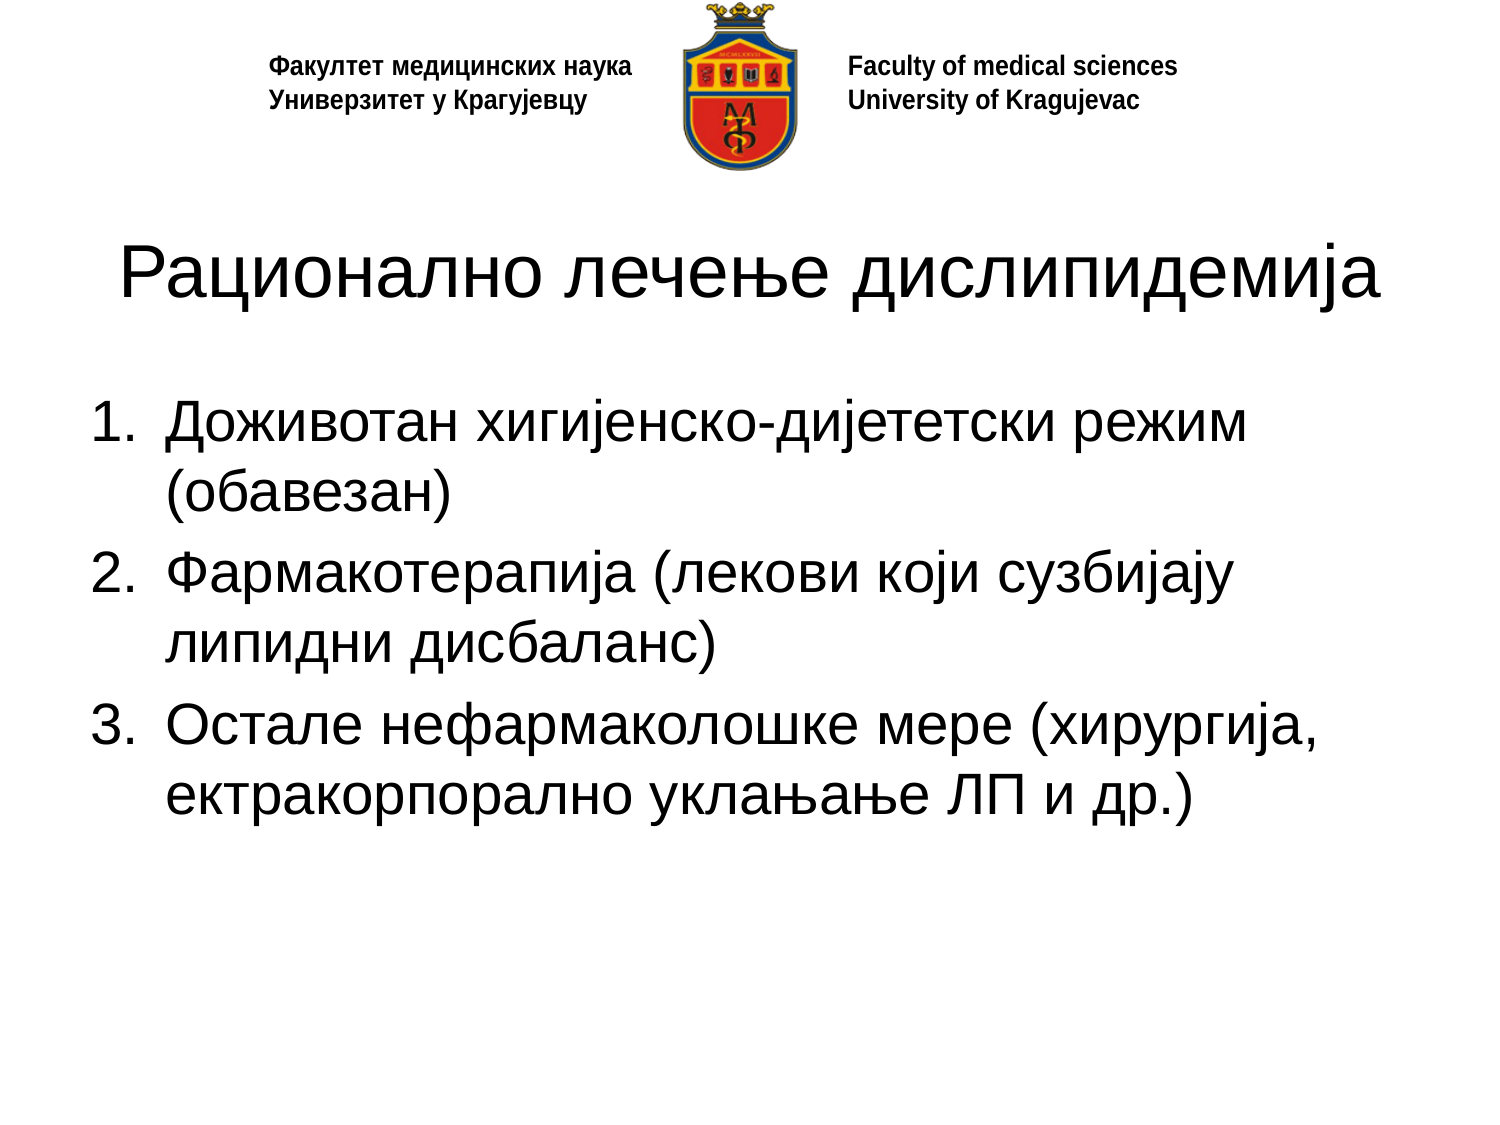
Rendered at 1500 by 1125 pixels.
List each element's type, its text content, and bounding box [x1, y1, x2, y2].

list Доживотан хигијенско-дијететски режим (обавезан) Фармакотерапија (лекови који сузбијају липидни дисбаланс) Остале нефармаколошке мере (хирургија, ектракорпорално уклањање ЛП и др.) [74, 374, 1426, 1118]
title Рационално лечење дислипидемија [74, 173, 1426, 362]
